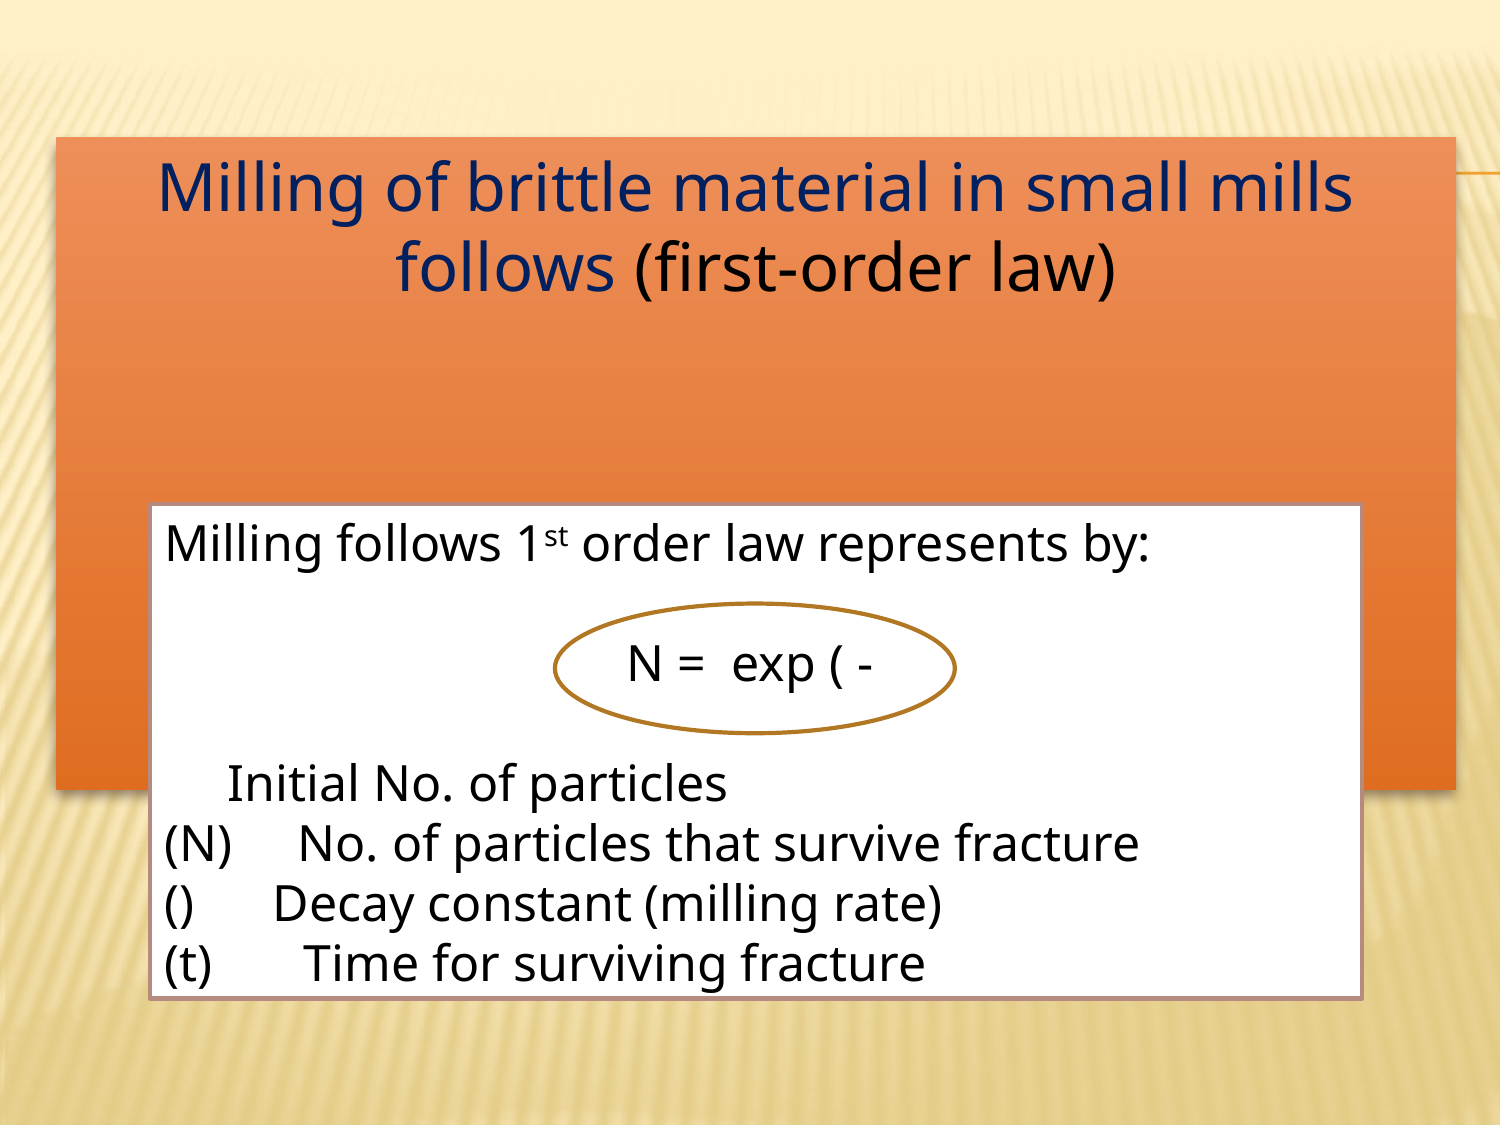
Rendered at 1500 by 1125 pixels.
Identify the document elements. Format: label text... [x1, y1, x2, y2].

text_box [149, 503, 1363, 1004]
list Milling of brittle material in small mills follows (first-order law) [56, 137, 1457, 790]
